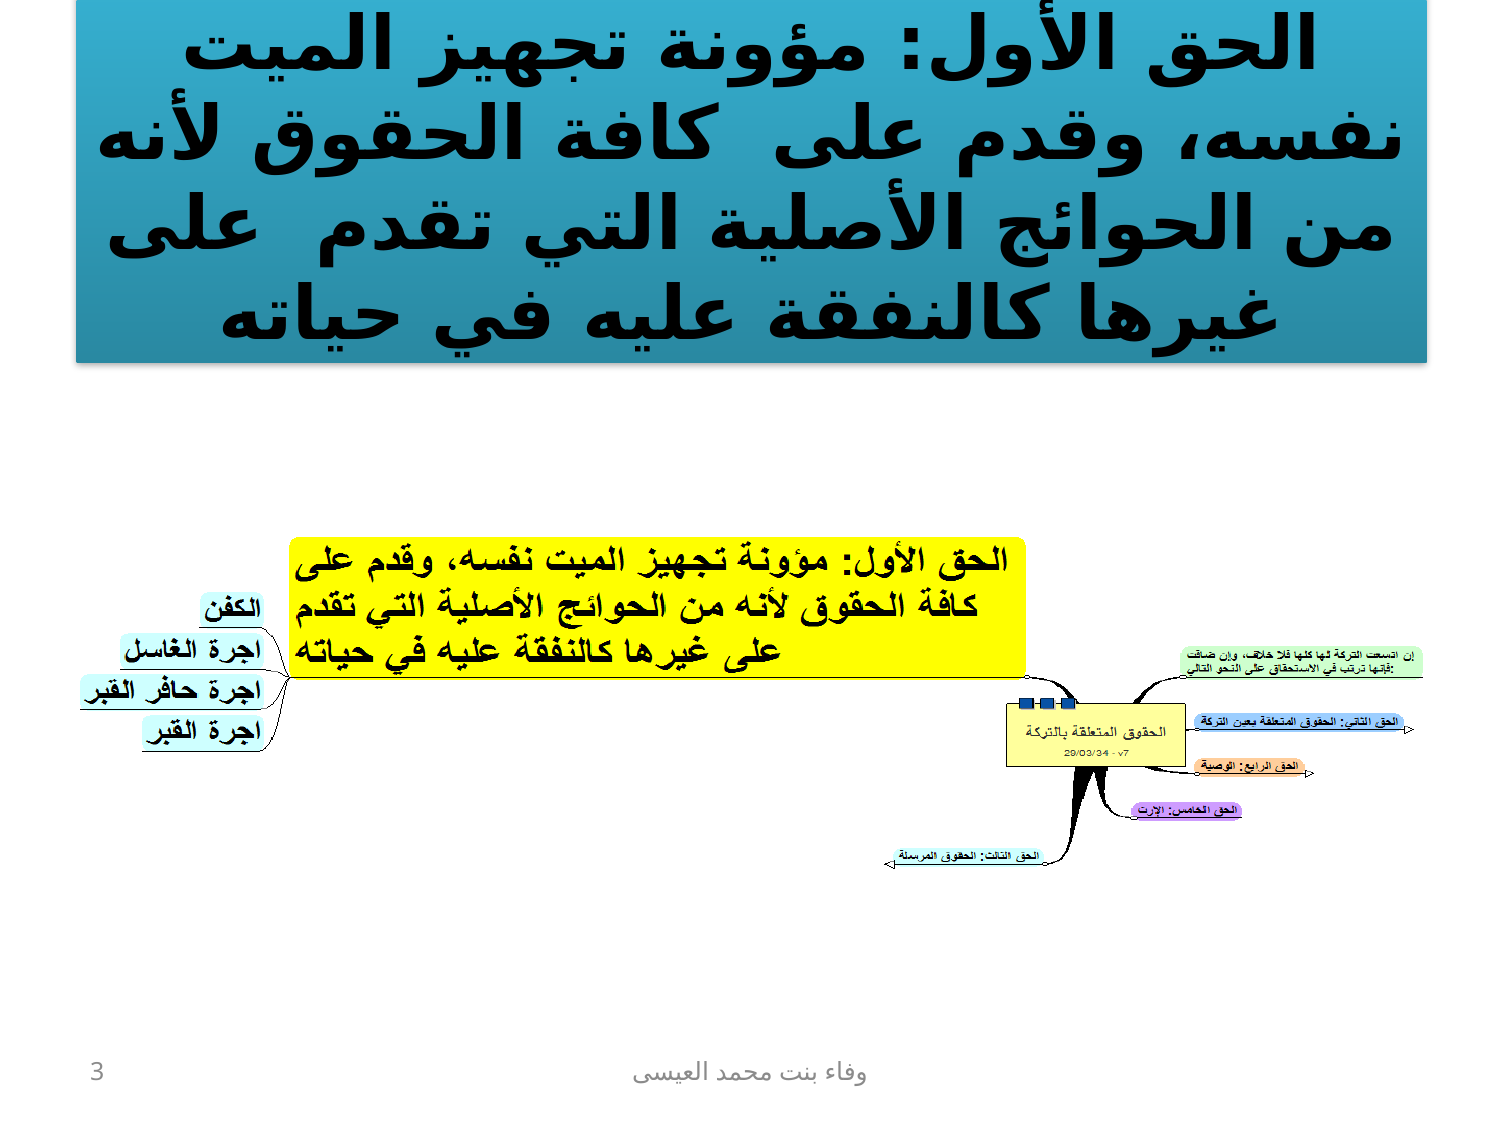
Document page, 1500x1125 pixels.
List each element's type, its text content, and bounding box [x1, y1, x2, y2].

title الحق الأول: مؤونة تجهيز الميت نفسه، وقدم على كافة الحقوق لأنه من الحوائج الأصلية التي تقدم على غيرها كالنفقة عليه في حياته [76, 0, 1427, 363]
picture [76, 383, 1427, 1024]
footer وفاء بنت محمد العيسى [512, 1042, 988, 1103]
slide_number 3 [75, 1042, 425, 1103]
